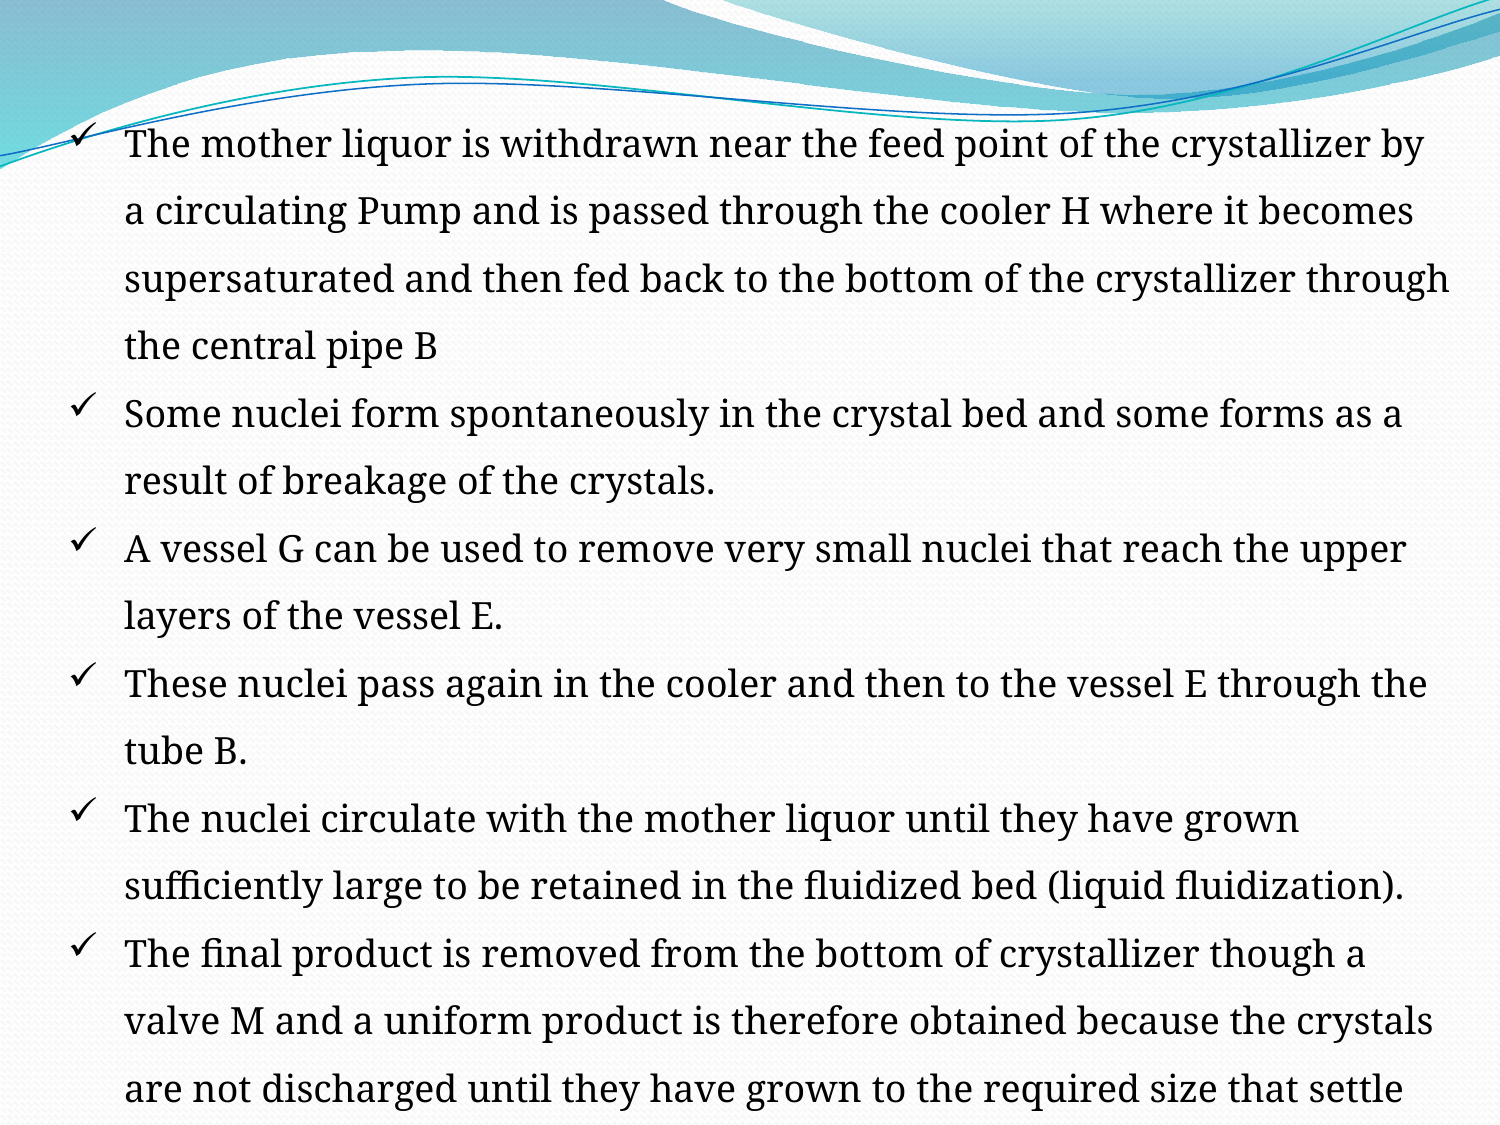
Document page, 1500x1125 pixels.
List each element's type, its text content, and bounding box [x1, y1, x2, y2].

text_box The mother liquor is withdrawn near the feed point of the crystallizer by a circulating Pump and is passed through the cooler H where it becomes supersaturated and then fed back to the bottom of the crystallizer through the central pipe B Some nuclei form spontaneously in the crystal bed and some forms as a result of breakage of the crystals. A vessel G can be used to remove very small nuclei that reach the upper layers of the vessel E. These nuclei pass again in the cooler and then to the vessel E through the tube B. The nuclei circulate with the mother liquor until they have grown sufficiently large to be retained in the fluidized bed (liquid fluidization). The final product is removed from the bottom of crystallizer though a valve M and a uniform product is therefore obtained because the crystals are not discharged until they have grown to the required size that settle opposing the flow from tube B. [53, 89, 1471, 1125]
